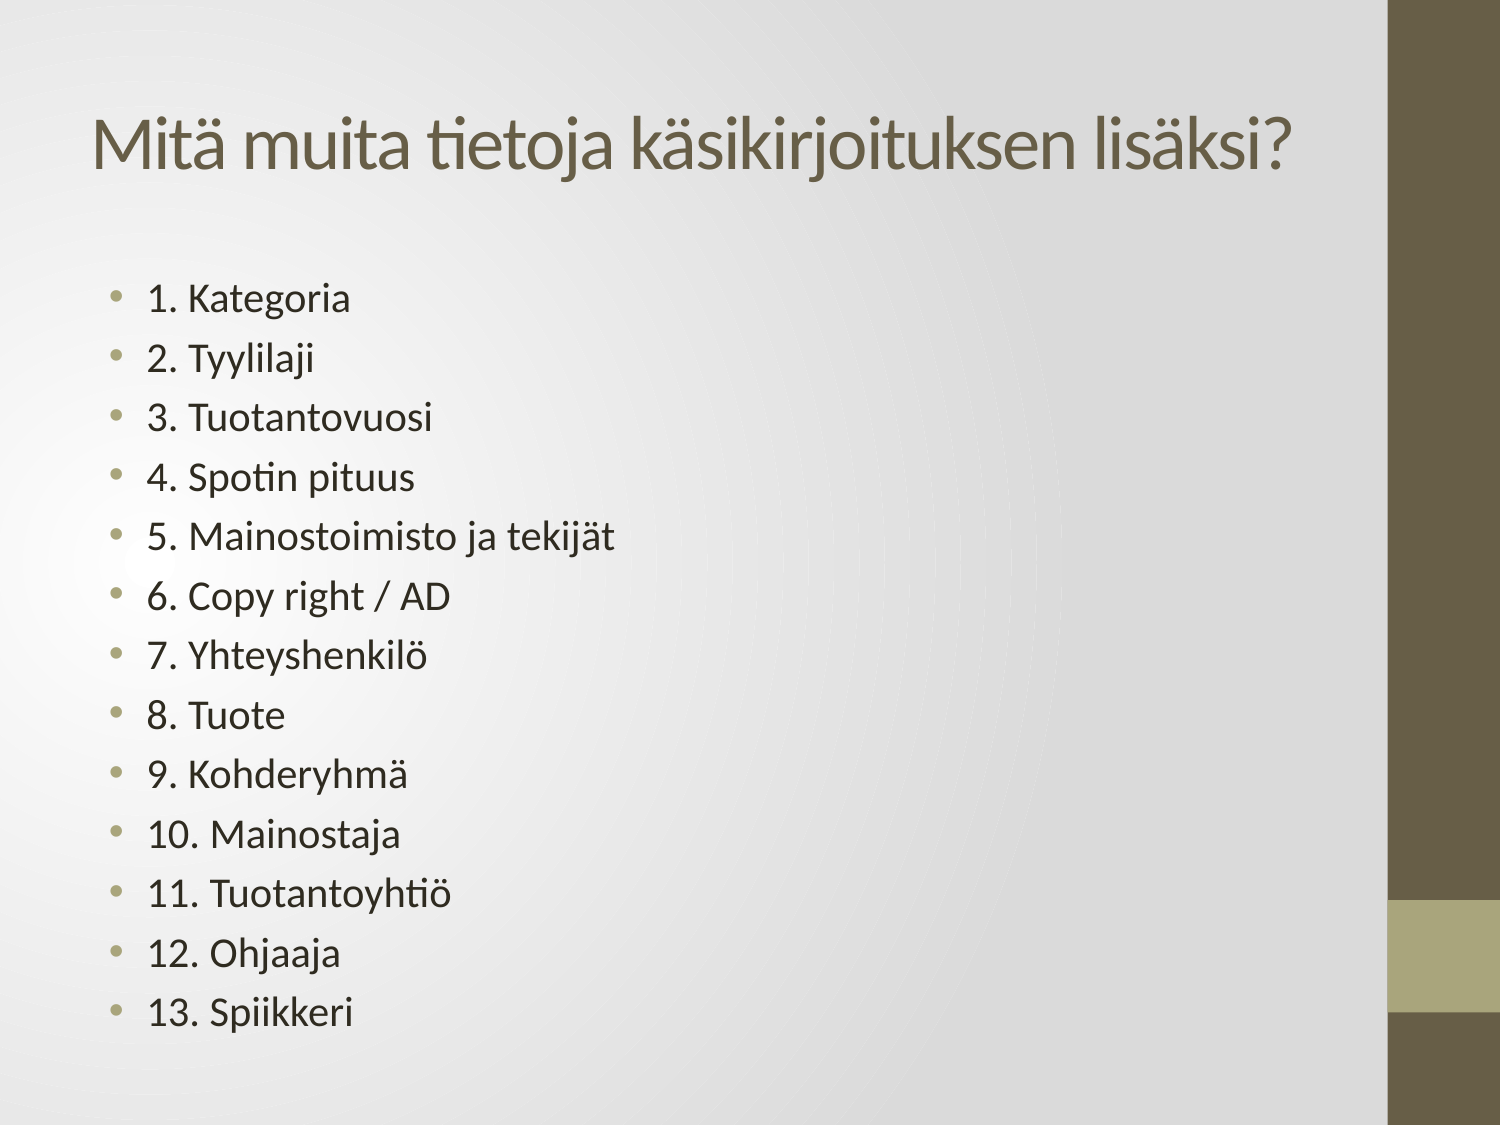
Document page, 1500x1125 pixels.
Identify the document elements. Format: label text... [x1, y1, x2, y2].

title Mitä muita tietoja käsikirjoituksen lisäksi? [75, 45, 1325, 233]
list 1. Kategoria 2. Tyylilaji 3. Tuotantovuosi 4. Spotin pituus 5. Mainostoimisto ja tekijät 6. Copy right / AD 7. Yhteyshenkilö 8. Tuote 9. Kohderyhmä 10. Mainostaja 11. Tuotantoyhtiö 12. Ohjaaja 13. Spiikkeri [75, 262, 1325, 1050]
